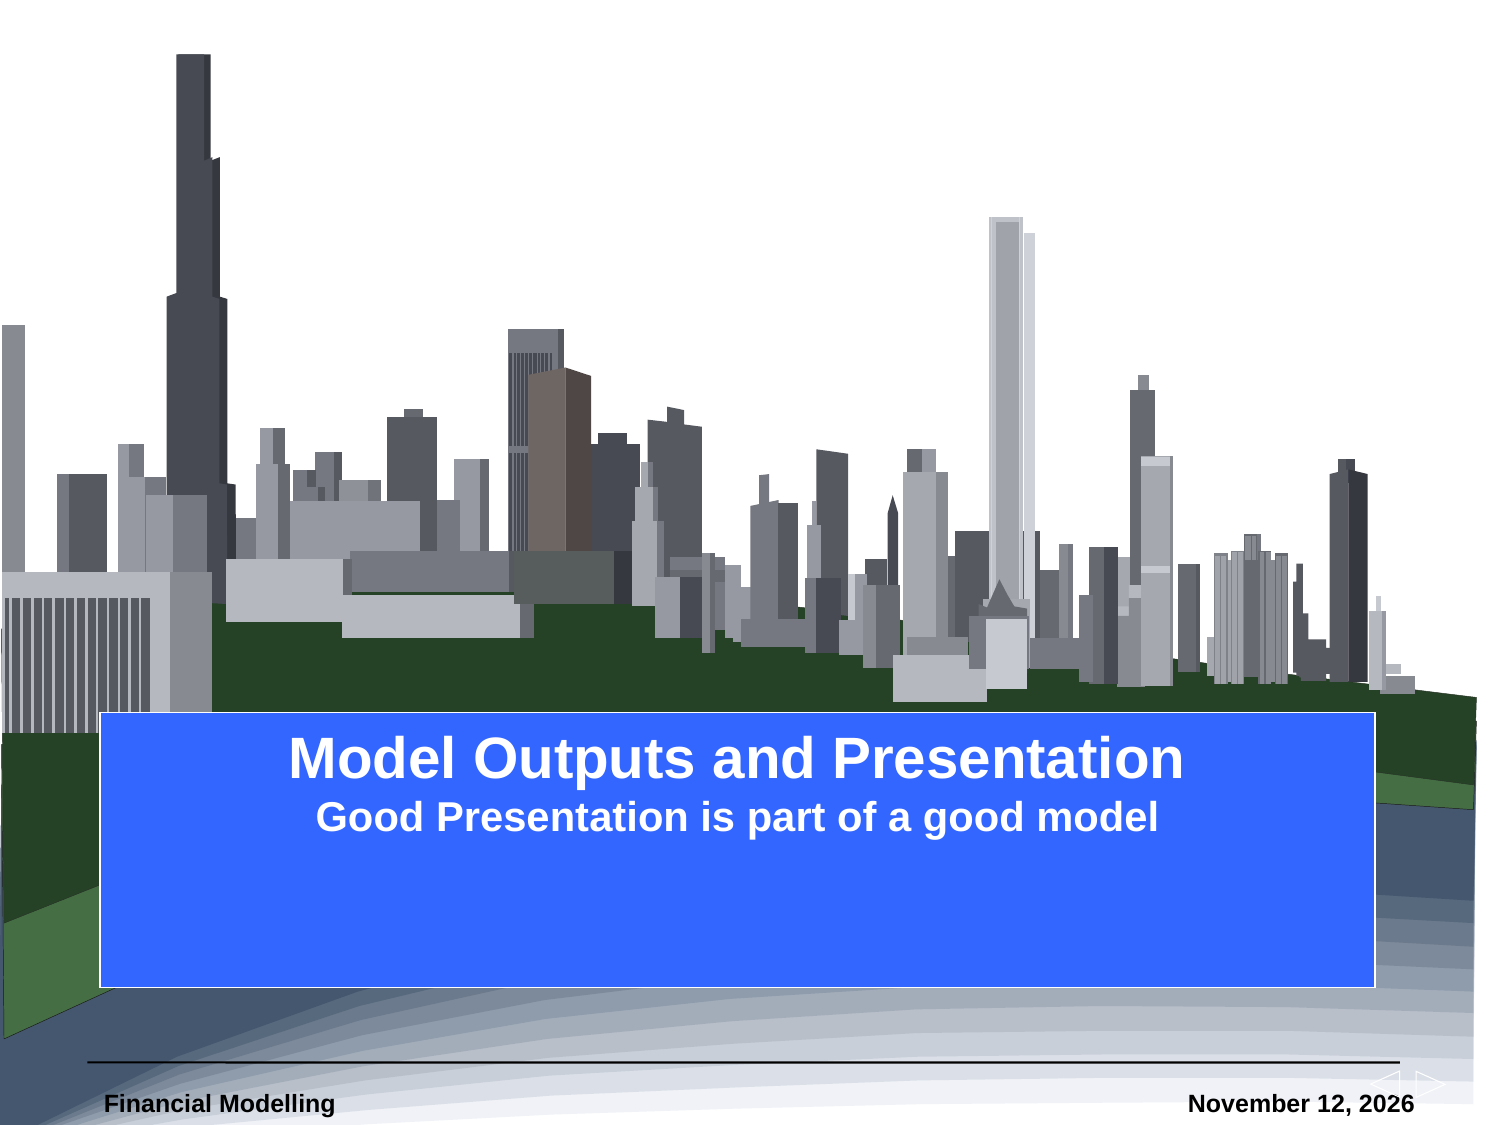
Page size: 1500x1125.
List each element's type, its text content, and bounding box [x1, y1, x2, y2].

title Model Outputs and Presentation Good Presentation is part of a good model [99, 712, 1376, 988]
